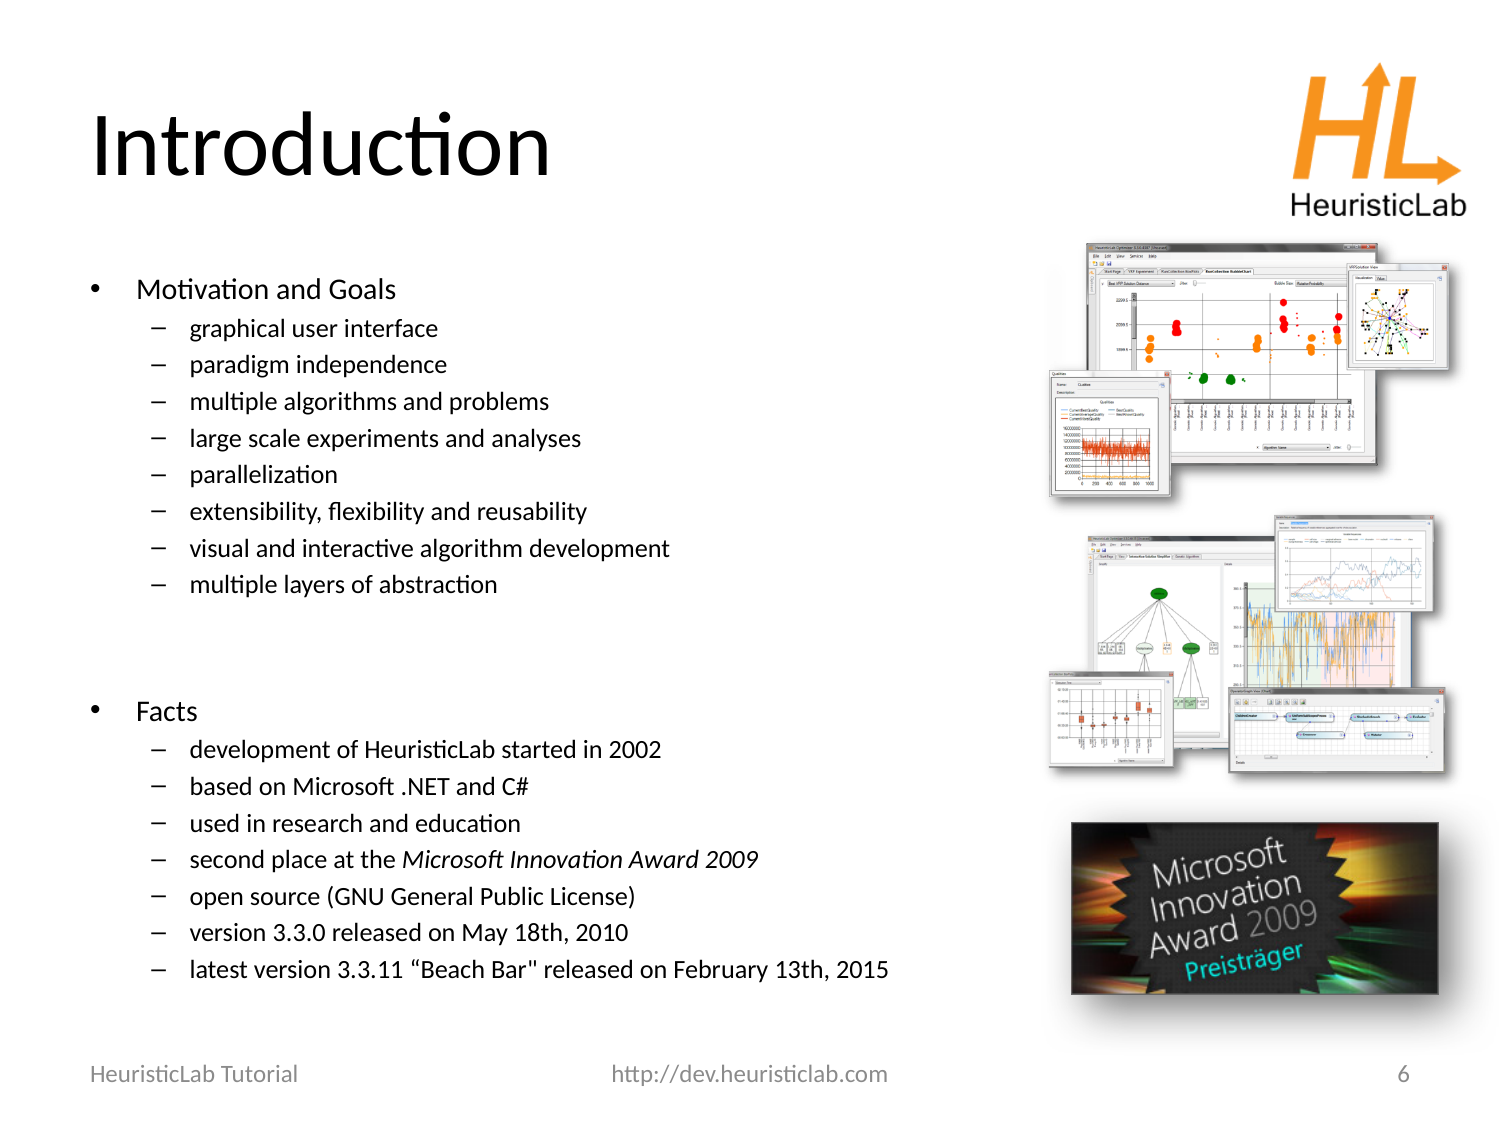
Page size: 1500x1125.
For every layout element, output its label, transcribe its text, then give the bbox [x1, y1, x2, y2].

slide_number 6 [1074, 1042, 1425, 1103]
list Motivation and Goals graphical user interface paradigm independence multiple algorithms and problems large scale experiments and analyses parallelization extensibility, flexibility and reusability visual and interactive algorithm development multiple layers of abstraction Facts development of HeuristicLab started in 2002 based on Microsoft .NET and C# used in research and education second place at the Microsoft Innovation Award 2009 open source (GNU General Public License) version 3.3.0 released on May 18th, 2010 latest version 3.3.11 “Beach Bar" released on February 13th, 2015 [75, 262, 1099, 1005]
picture [1037, 27, 1474, 795]
title Introduction [75, 45, 1282, 233]
picture [1070, 822, 1439, 995]
footer http://dev.heuristiclab.com [512, 1042, 988, 1103]
slide_number HeuristicLab Tutorial [75, 1042, 425, 1103]
